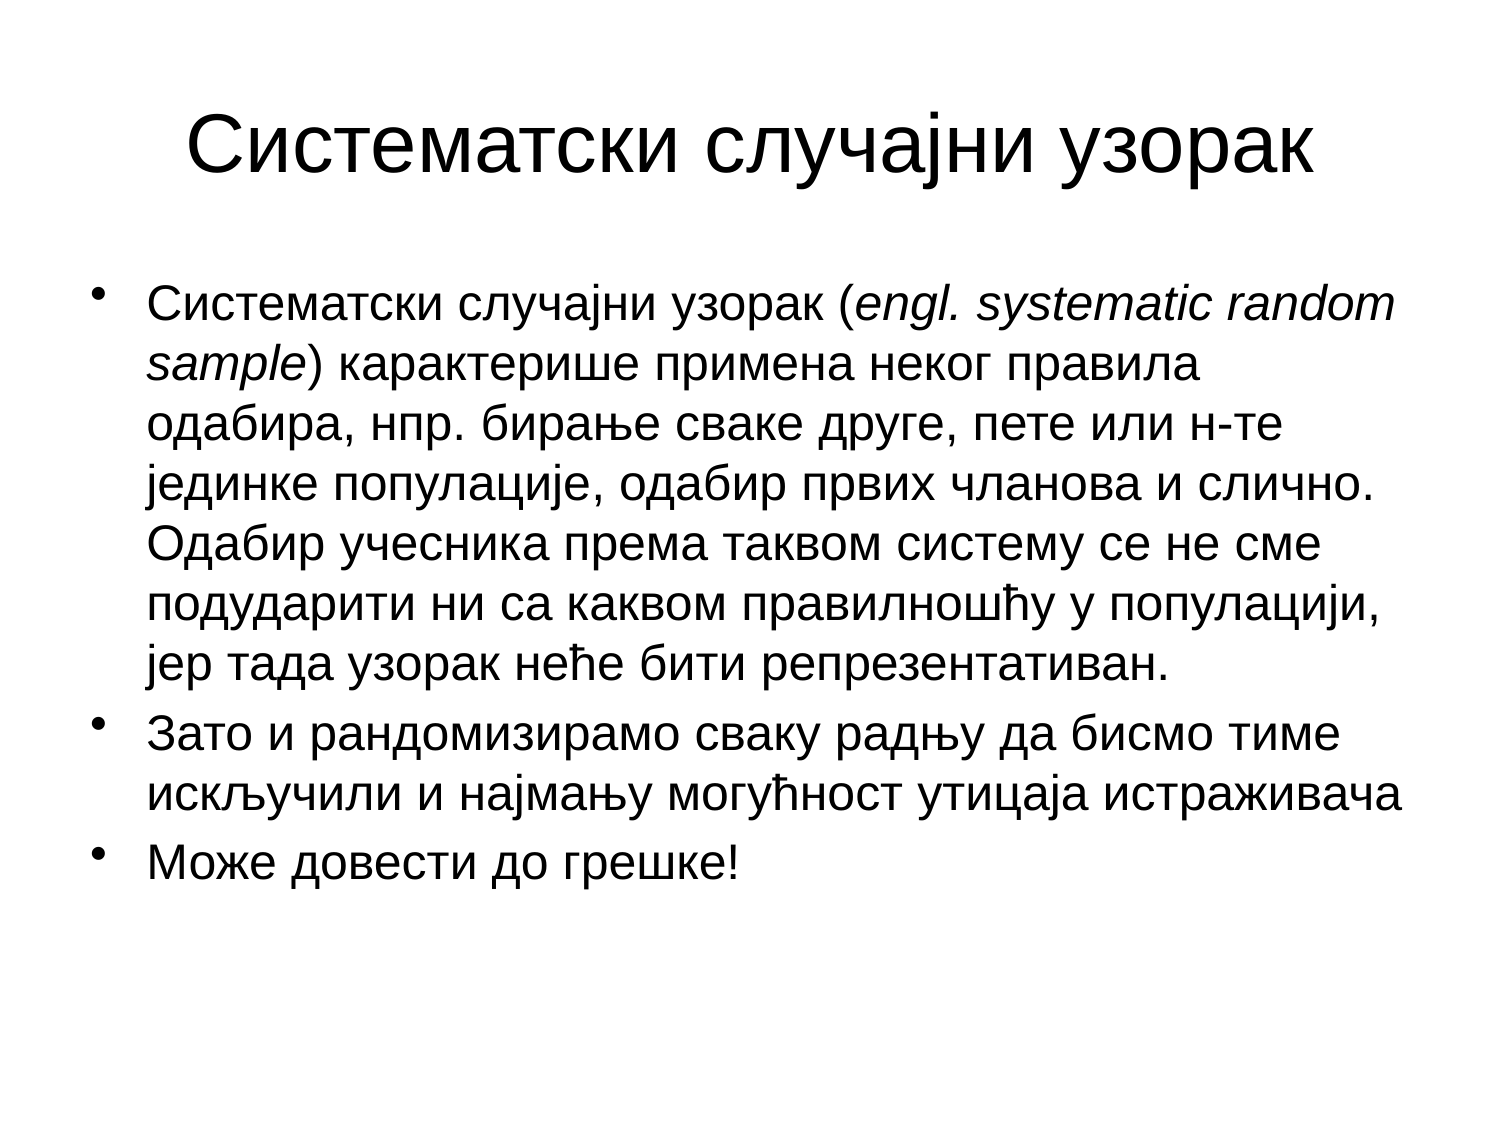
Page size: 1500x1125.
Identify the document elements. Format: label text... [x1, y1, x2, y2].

list Систематски случајни узорак (engl. systematic random sample) карактерише примена неког правила одабира, нпр. бирање сваке друге, пете или н-те јединке популације, одабир првих чланова и слично. Одабир учесника према таквом систему се не сме подударити ни са каквом правилношћу у популацији, јер тада узорак неће бити репрезентативан. Зато и рандомизирамо сваку радњу да бисмо тиме искључили и најмању могућност утицаја истраживача Може довести до грешке! [74, 262, 1426, 1006]
title Систематски случајни узорак [74, 44, 1426, 233]
